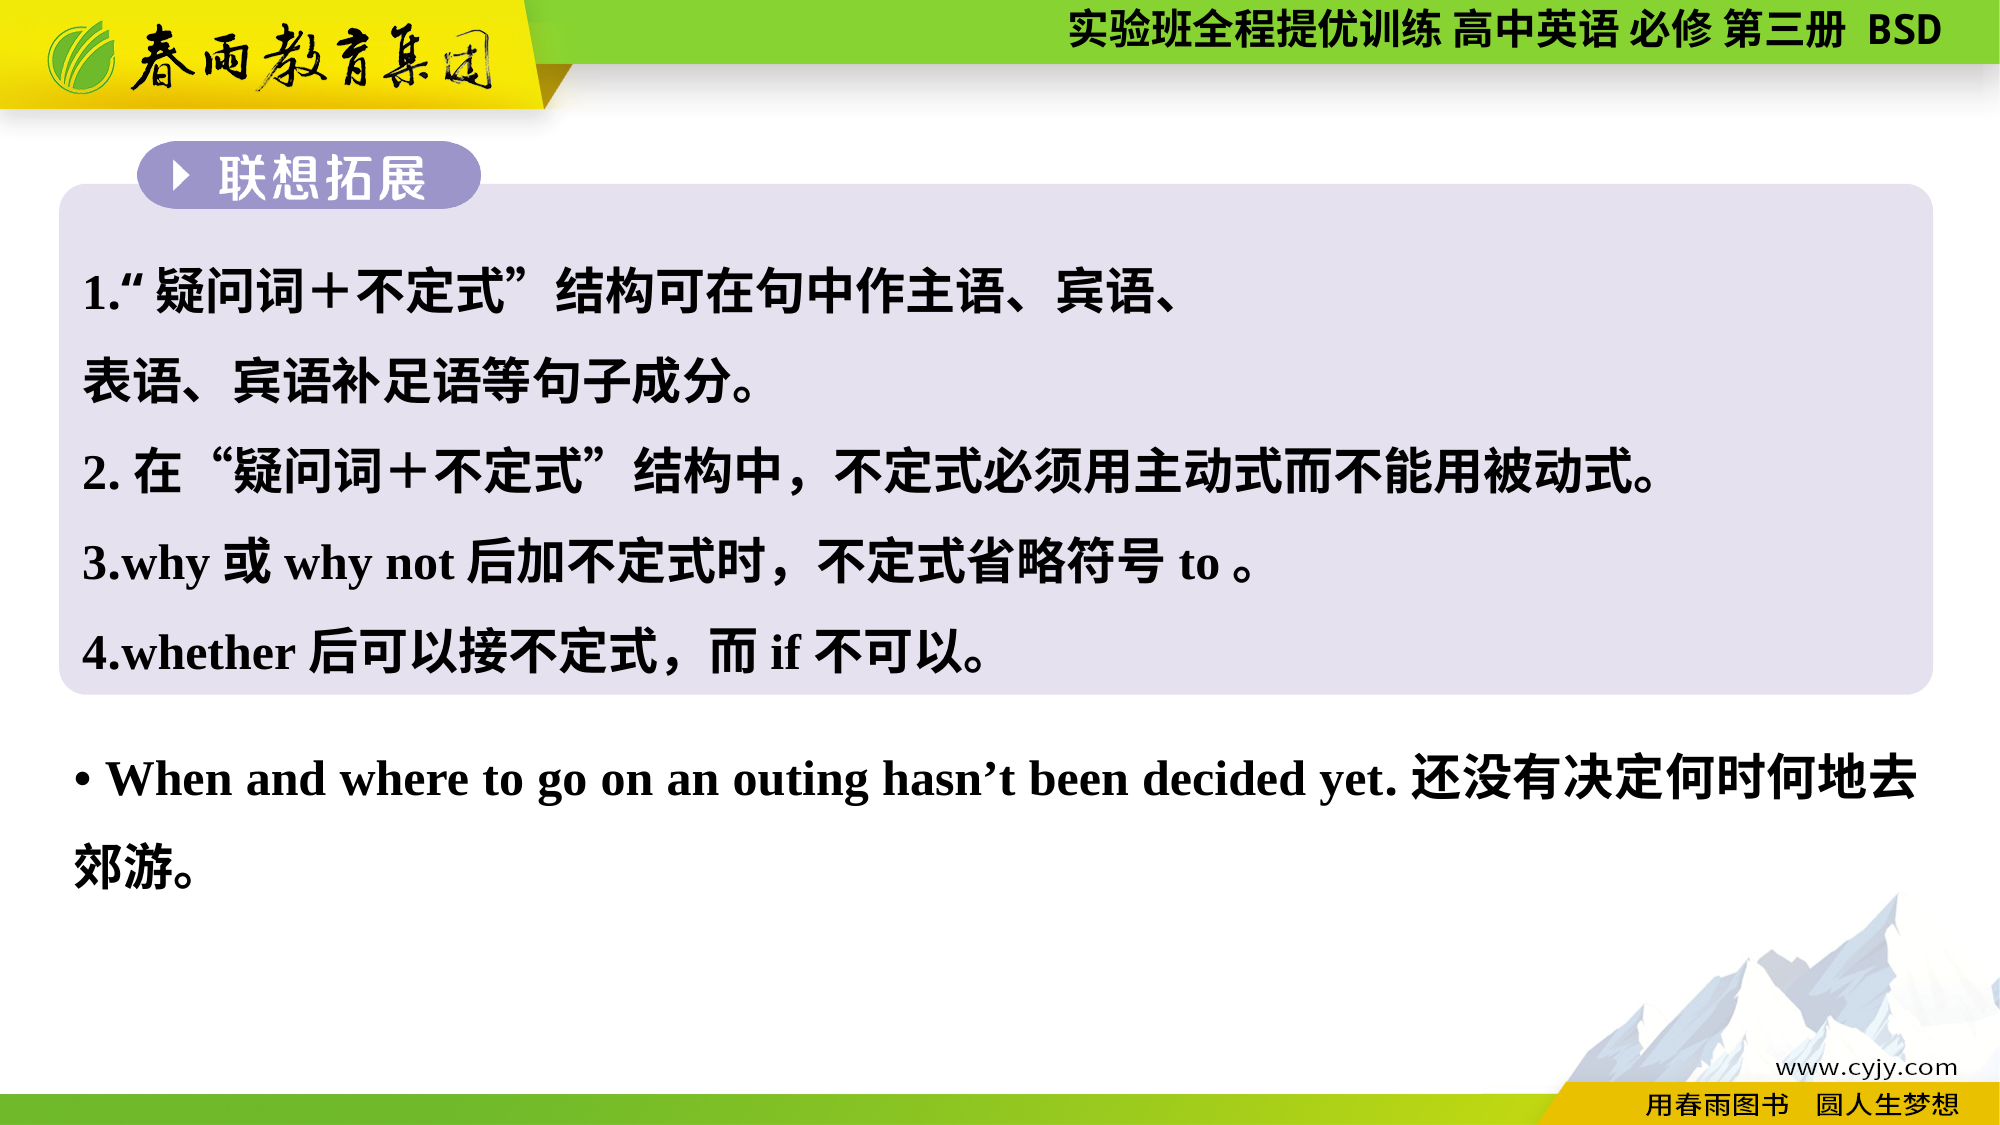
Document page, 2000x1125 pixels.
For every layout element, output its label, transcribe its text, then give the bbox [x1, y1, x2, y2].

text_box • When and where to go on an outing hasn’t been decided yet.还没有决定何时何地去郊游。 [59, 708, 1933, 903]
text_box 1.“疑问词＋不定式”结构可在句中作主语、宾语、 表语、宾语补足语等句子成分。 2.在“疑问词＋不定式”结构中，不定式必须用主动式而不能用被动式。 3.why或why not后加不定式时，不定式省略符号to。 4.whether后可以接不定式，而if不可以。 [59, 183, 1934, 695]
picture [0, 0, 2000, 1125]
